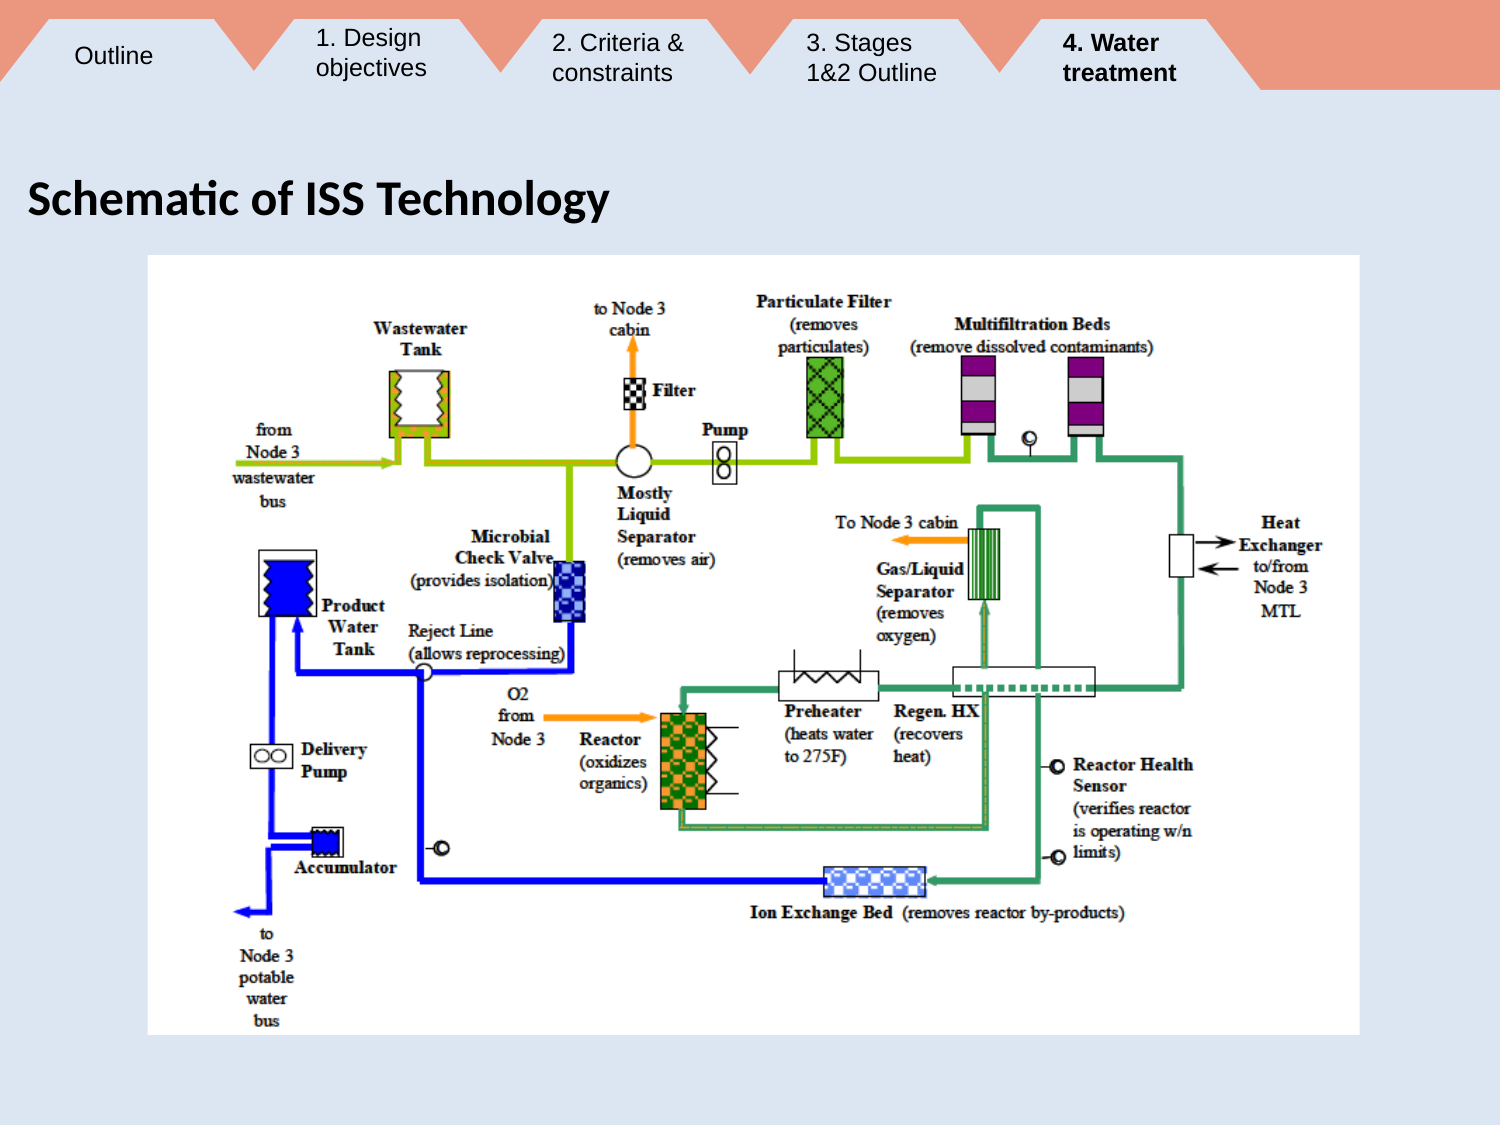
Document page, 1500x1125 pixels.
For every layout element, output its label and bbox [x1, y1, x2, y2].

picture [147, 255, 1360, 1036]
list [0, 0, 1500, 1125]
